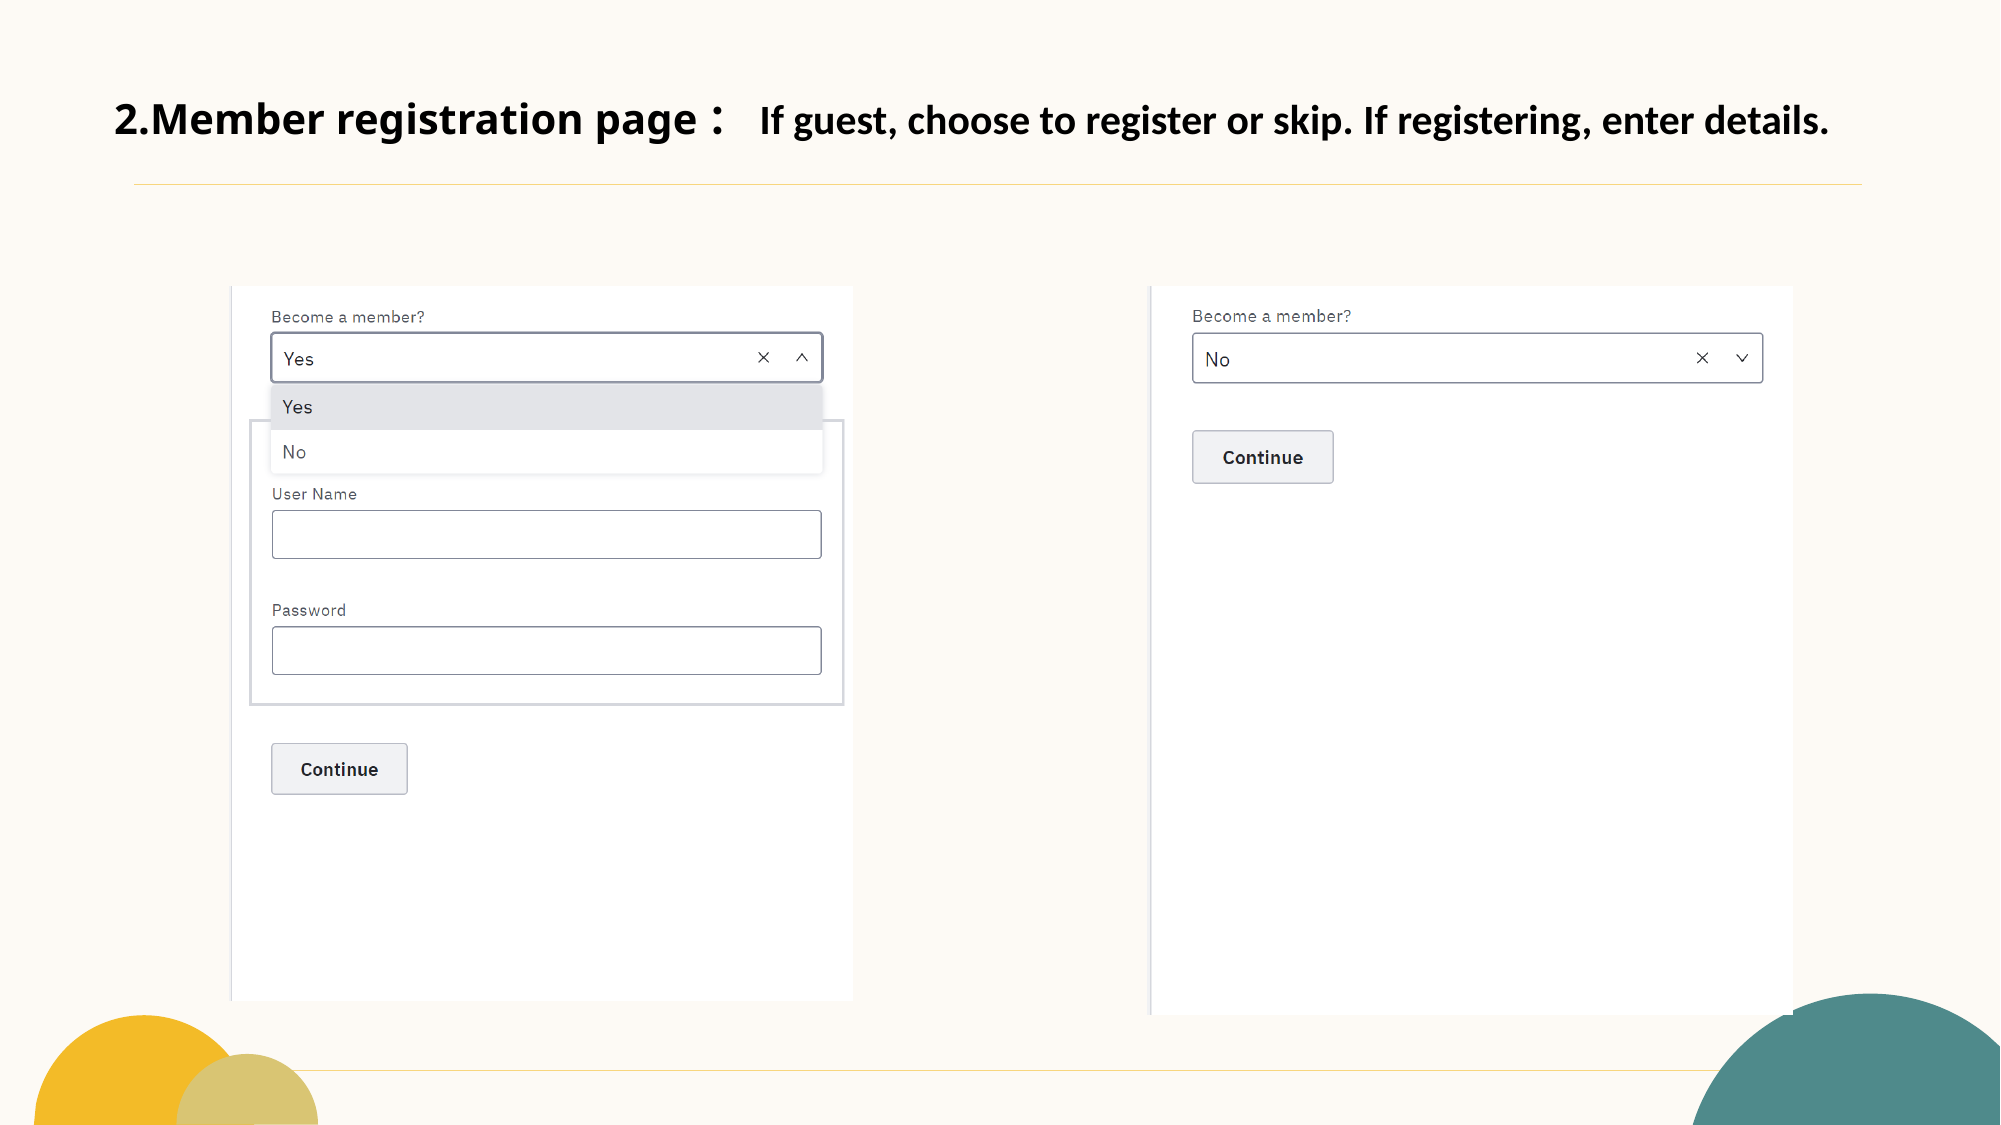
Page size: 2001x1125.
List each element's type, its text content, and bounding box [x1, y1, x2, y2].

title 2.Member registration page：If guest, choose to register or skip. If registering, enter details. [114, 59, 1886, 177]
picture [1147, 286, 1793, 1015]
picture [229, 286, 853, 1001]
text_box [114, 177, 1886, 977]
